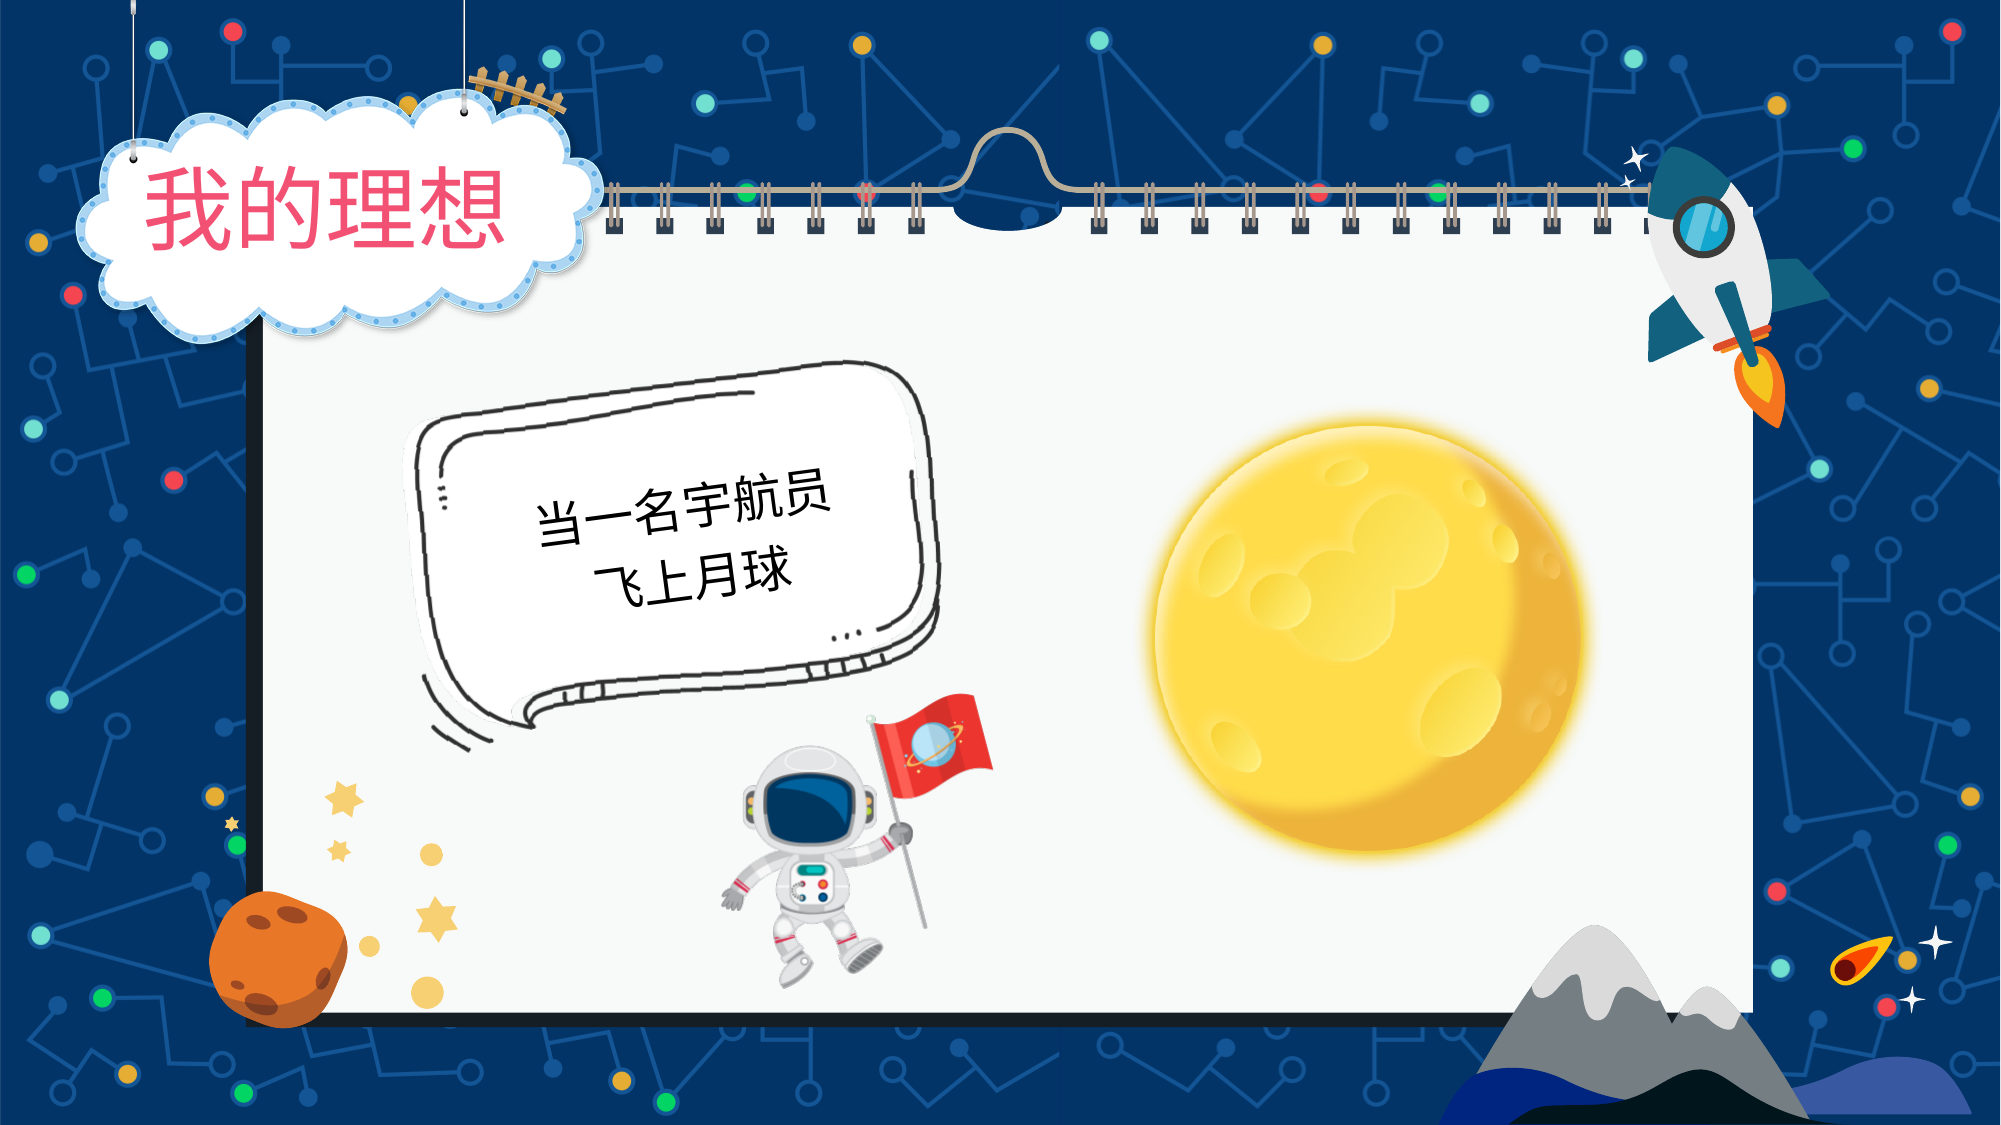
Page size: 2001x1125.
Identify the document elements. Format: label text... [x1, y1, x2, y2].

picture [0, 0, 2001, 1125]
text_box 我的理想 [54, 144, 598, 270]
